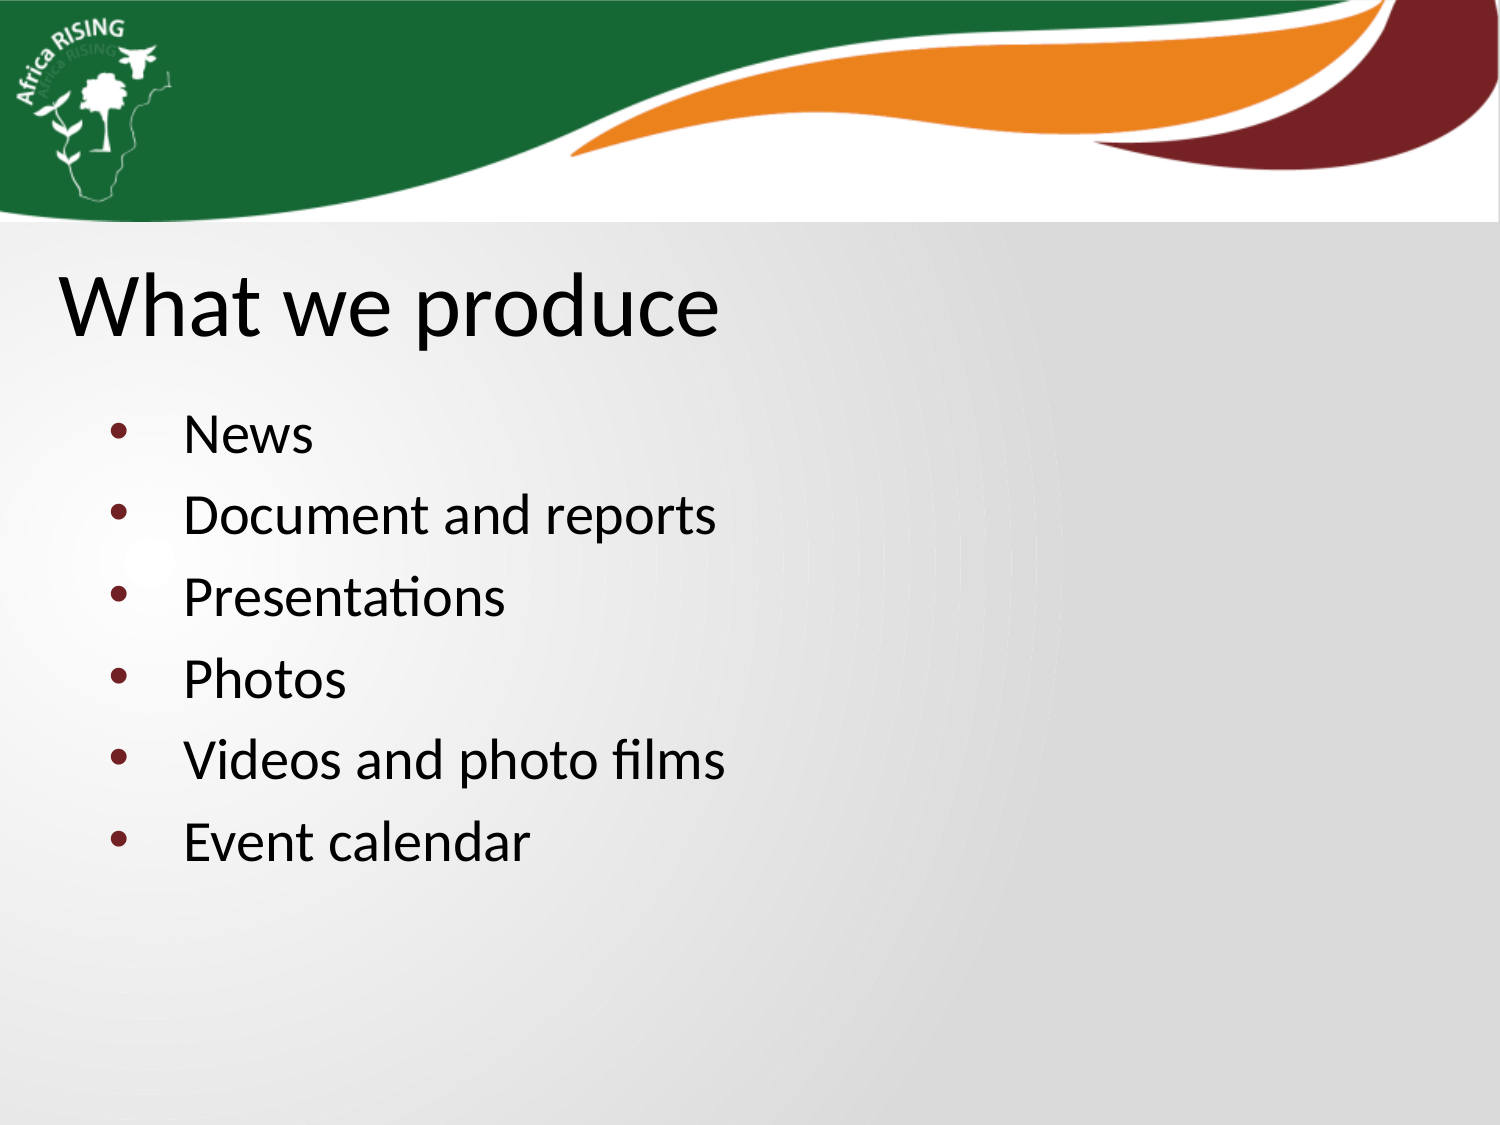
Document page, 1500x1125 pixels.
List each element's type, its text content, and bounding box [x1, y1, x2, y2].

picture [0, 0, 1499, 222]
list What we produce [24, 237, 1300, 375]
text_box News Document and reports Presentations Photos Videos and photo films Event calendar [74, 387, 1350, 1050]
